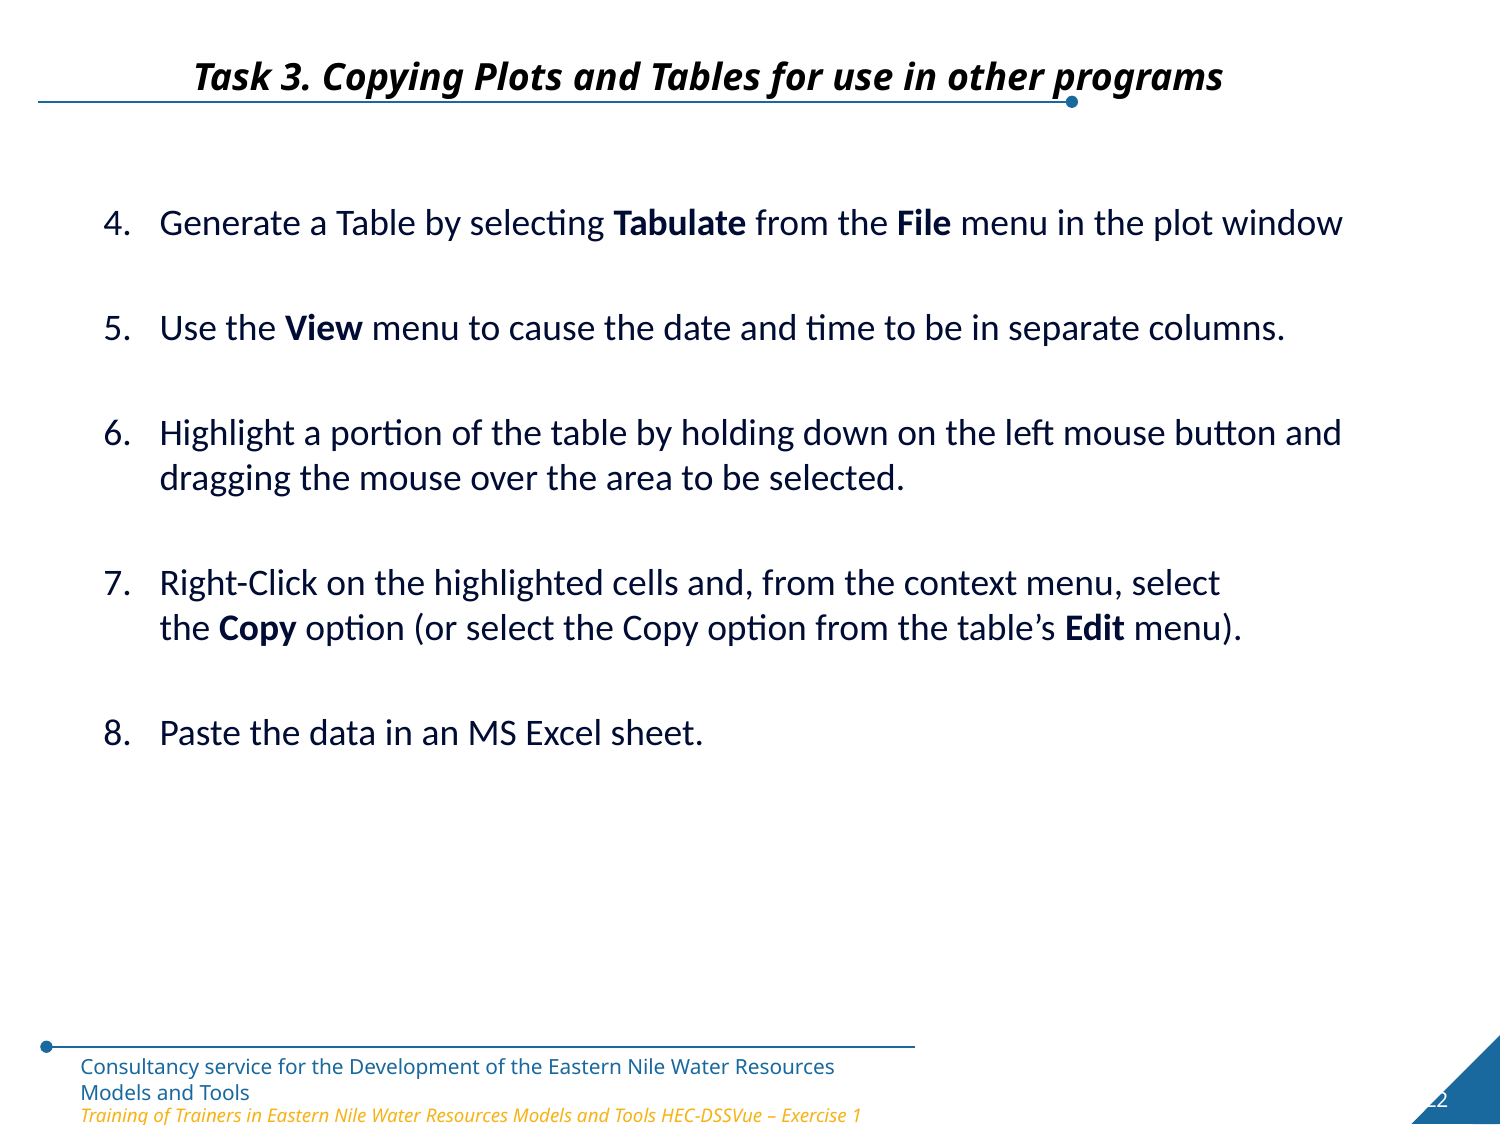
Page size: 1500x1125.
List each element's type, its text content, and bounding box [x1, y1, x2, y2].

list Generate a Table by selecting Tabulate from the File menu in the plot window Use the View menu to cause the date and time to be in separate columns. Highlight a portion of the table by holding down on the left mouse button and dragging the mouse over the area to be selected. Right-Click on the highlighted cells and, from the context menu, select the Copy option (or select the Copy option from the table’s Edit menu). Paste the data in an MS Excel sheet. [88, 190, 1388, 976]
text_box Task 3. Copying Plots and Tables for use in other programs [178, 22, 1468, 106]
